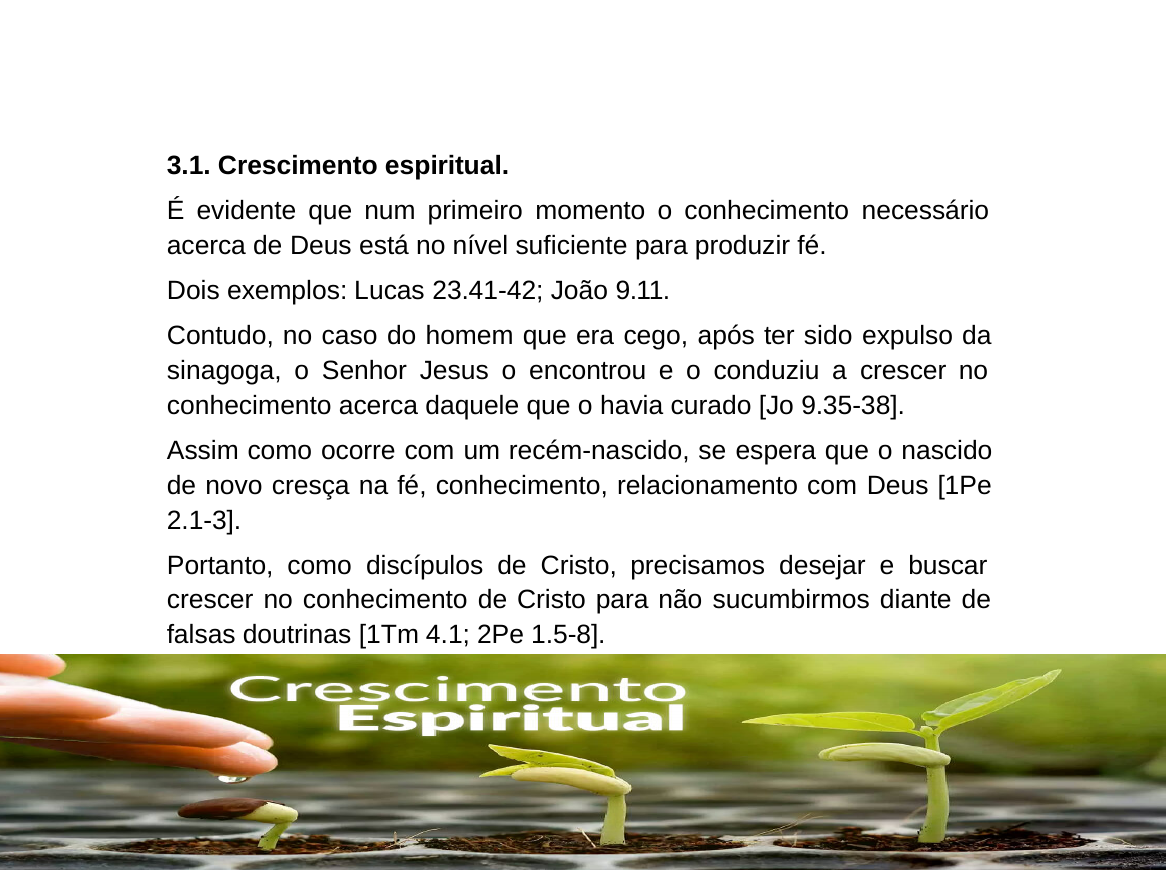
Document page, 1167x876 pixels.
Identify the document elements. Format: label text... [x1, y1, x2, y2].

picture [0, 654, 1166, 870]
text_box 3.1. Crescimento espiritual. É evidente que num primeiro momento o conhecimento necessário acerca de Deus está no nível suficiente para produzir fé. Dois exemplos: Lucas 23.41-42; João 9.11. Contudo, no caso do homem que era cego, após ter sido expulso da sinagoga, o Senhor Jesus o encontrou e o conduziu a crescer no conhecimento acerca daquele que o havia curado [Jo 9.35-38]. Assim como ocorre com um recém-nascido, se espera que o nascido de novo cresça na fé, conhecimento, relacionamento com Deus [1Pe 2.1-3]. Portanto, como discípulos de Cristo, precisamos desejar e buscar crescer no conhecimento de Cristo para não sucumbirmos diante de falsas doutrinas [1Tm 4.1; 2Pe 1.5-8]. [165, 132, 1002, 650]
